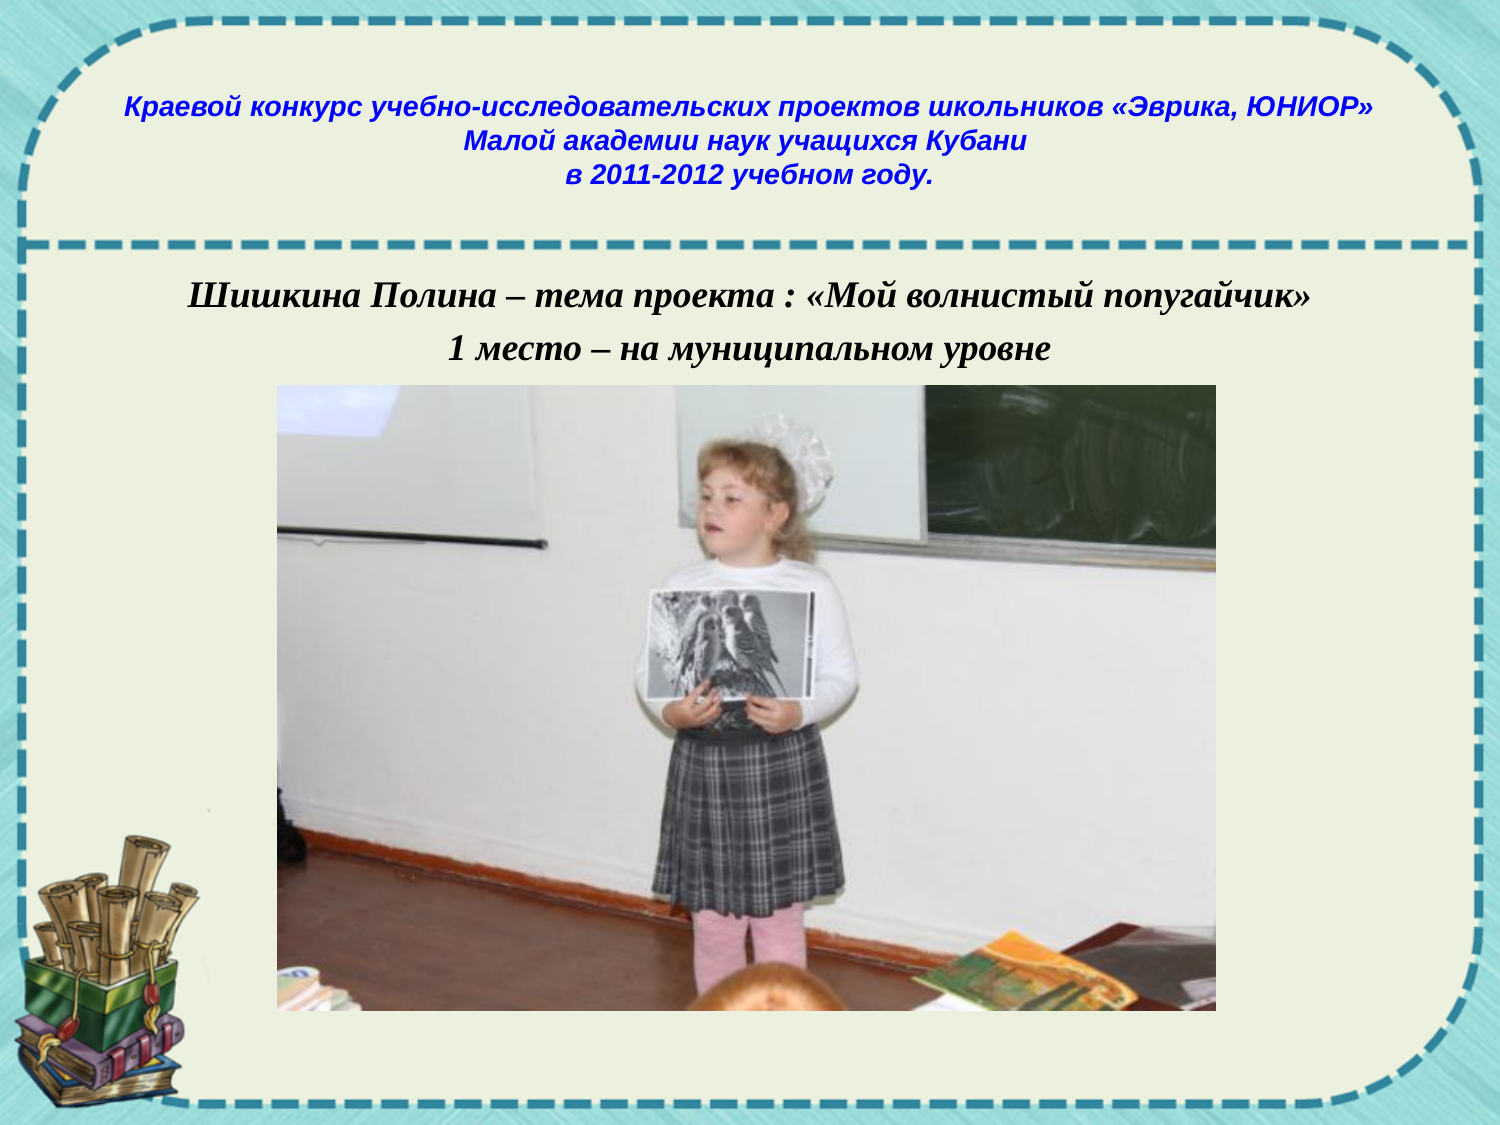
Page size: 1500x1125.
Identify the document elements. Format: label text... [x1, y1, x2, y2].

list Шишкина Полина – тема проекта : «Мой волнистый попугайчик» 1 место – на муниципальном уровне [74, 262, 1426, 1006]
picture [0, 0, 1500, 1125]
title Краевой конкурс учебно-исследовательских проектов школьников «Эврика, ЮНИОР» Малой академии наук учащихся Кубани в 2011-2012 учебном году. [75, 45, 1425, 233]
